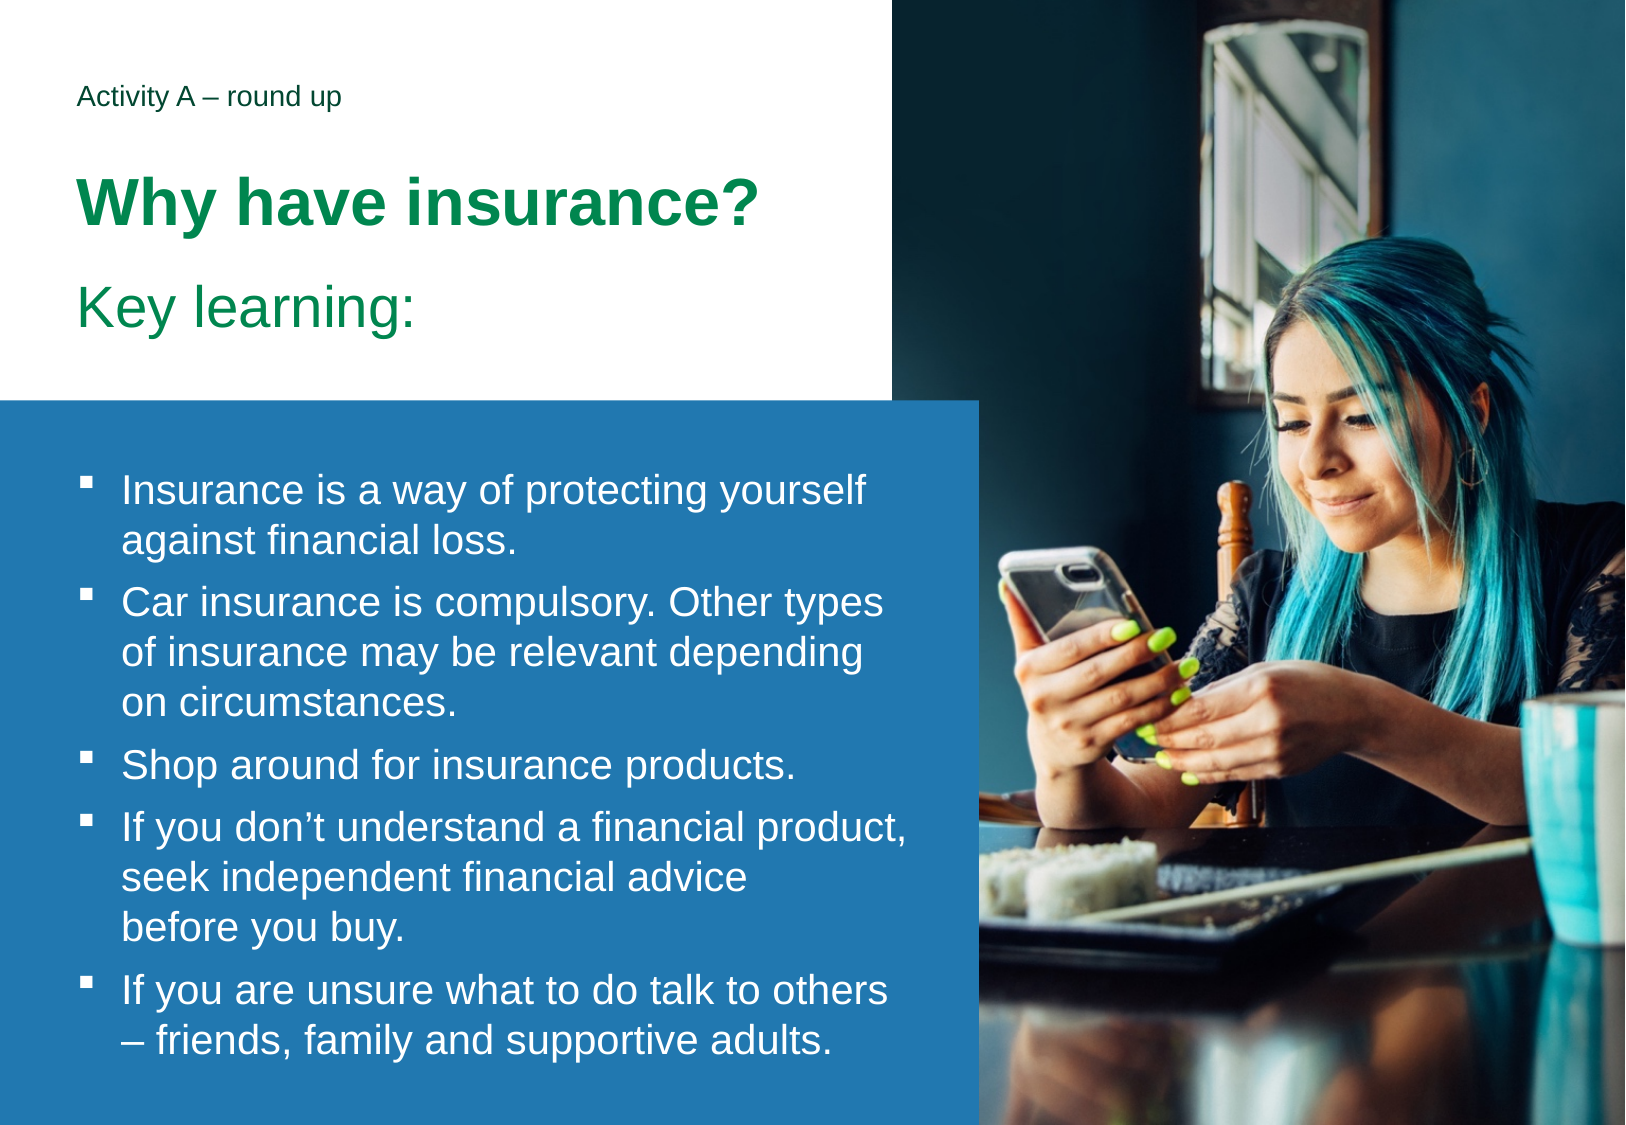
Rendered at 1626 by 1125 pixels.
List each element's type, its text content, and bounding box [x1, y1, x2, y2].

text_box Insurance is a way of protecting yourself against financial loss. Car insurance is compulsory. Other types of insurance may be relevant depending on circumstances. Shop around for insurance products. If you don’t understand a financial product, seek independent financial advice before you buy. If you are unsure what to do talk to others – friends, family and supportive adults. [0, 400, 887, 1125]
picture [892, 0, 1625, 1125]
title Activity A – round up Why have insurance? Key learning: [76, 76, 867, 400]
